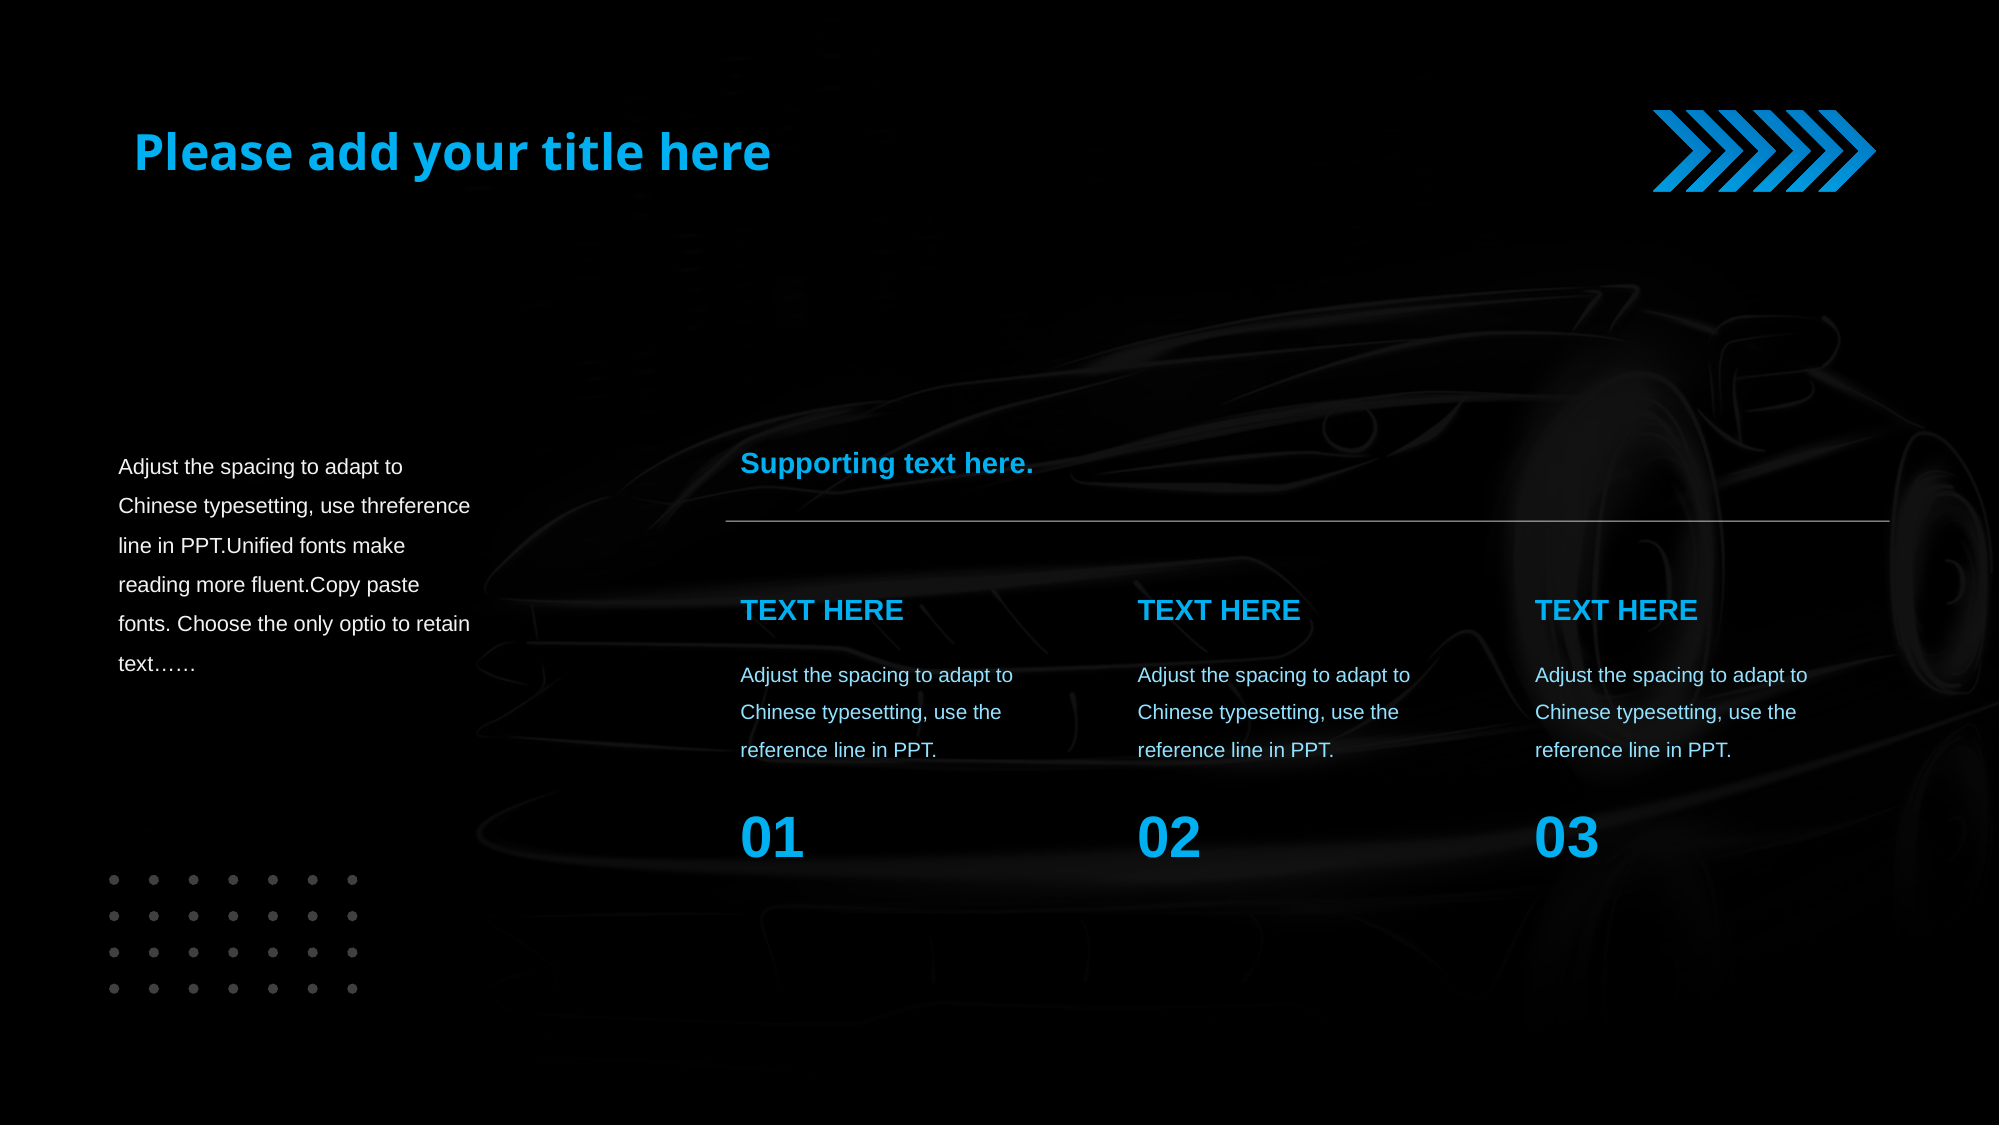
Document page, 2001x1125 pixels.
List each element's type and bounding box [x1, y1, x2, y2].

text_box [103, 432, 1890, 878]
